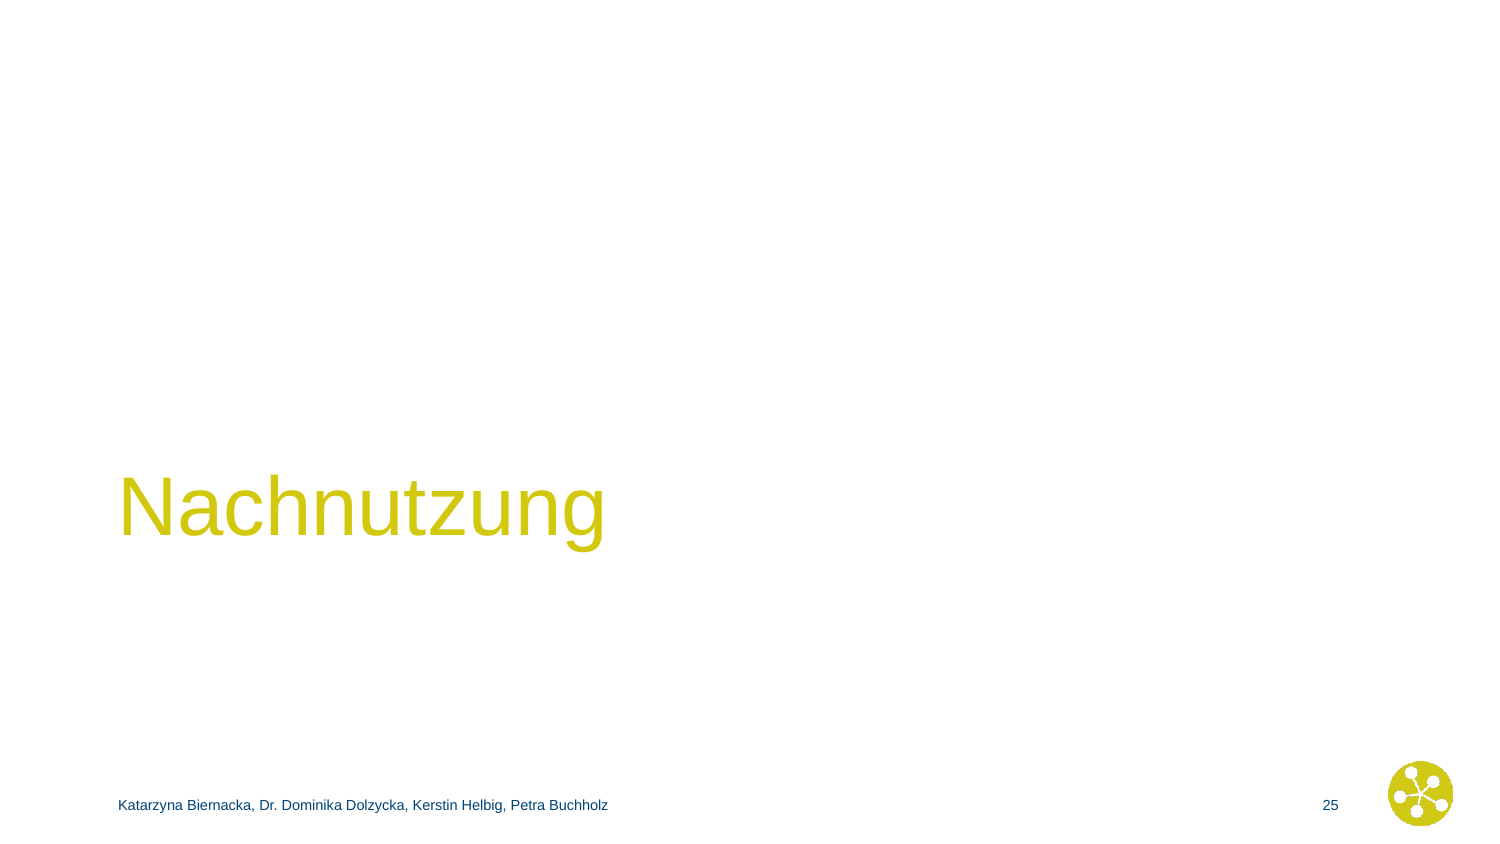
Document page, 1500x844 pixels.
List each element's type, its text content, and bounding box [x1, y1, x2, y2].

slide_number 24 [1016, 782, 1354, 827]
title Nachnutzung [102, 210, 1397, 562]
footer Katarzyna Biernacka, Dr. Dominika Dolzycka, Kerstin Helbig, Petra Buchholz [103, 782, 742, 827]
picture [1388, 761, 1453, 826]
